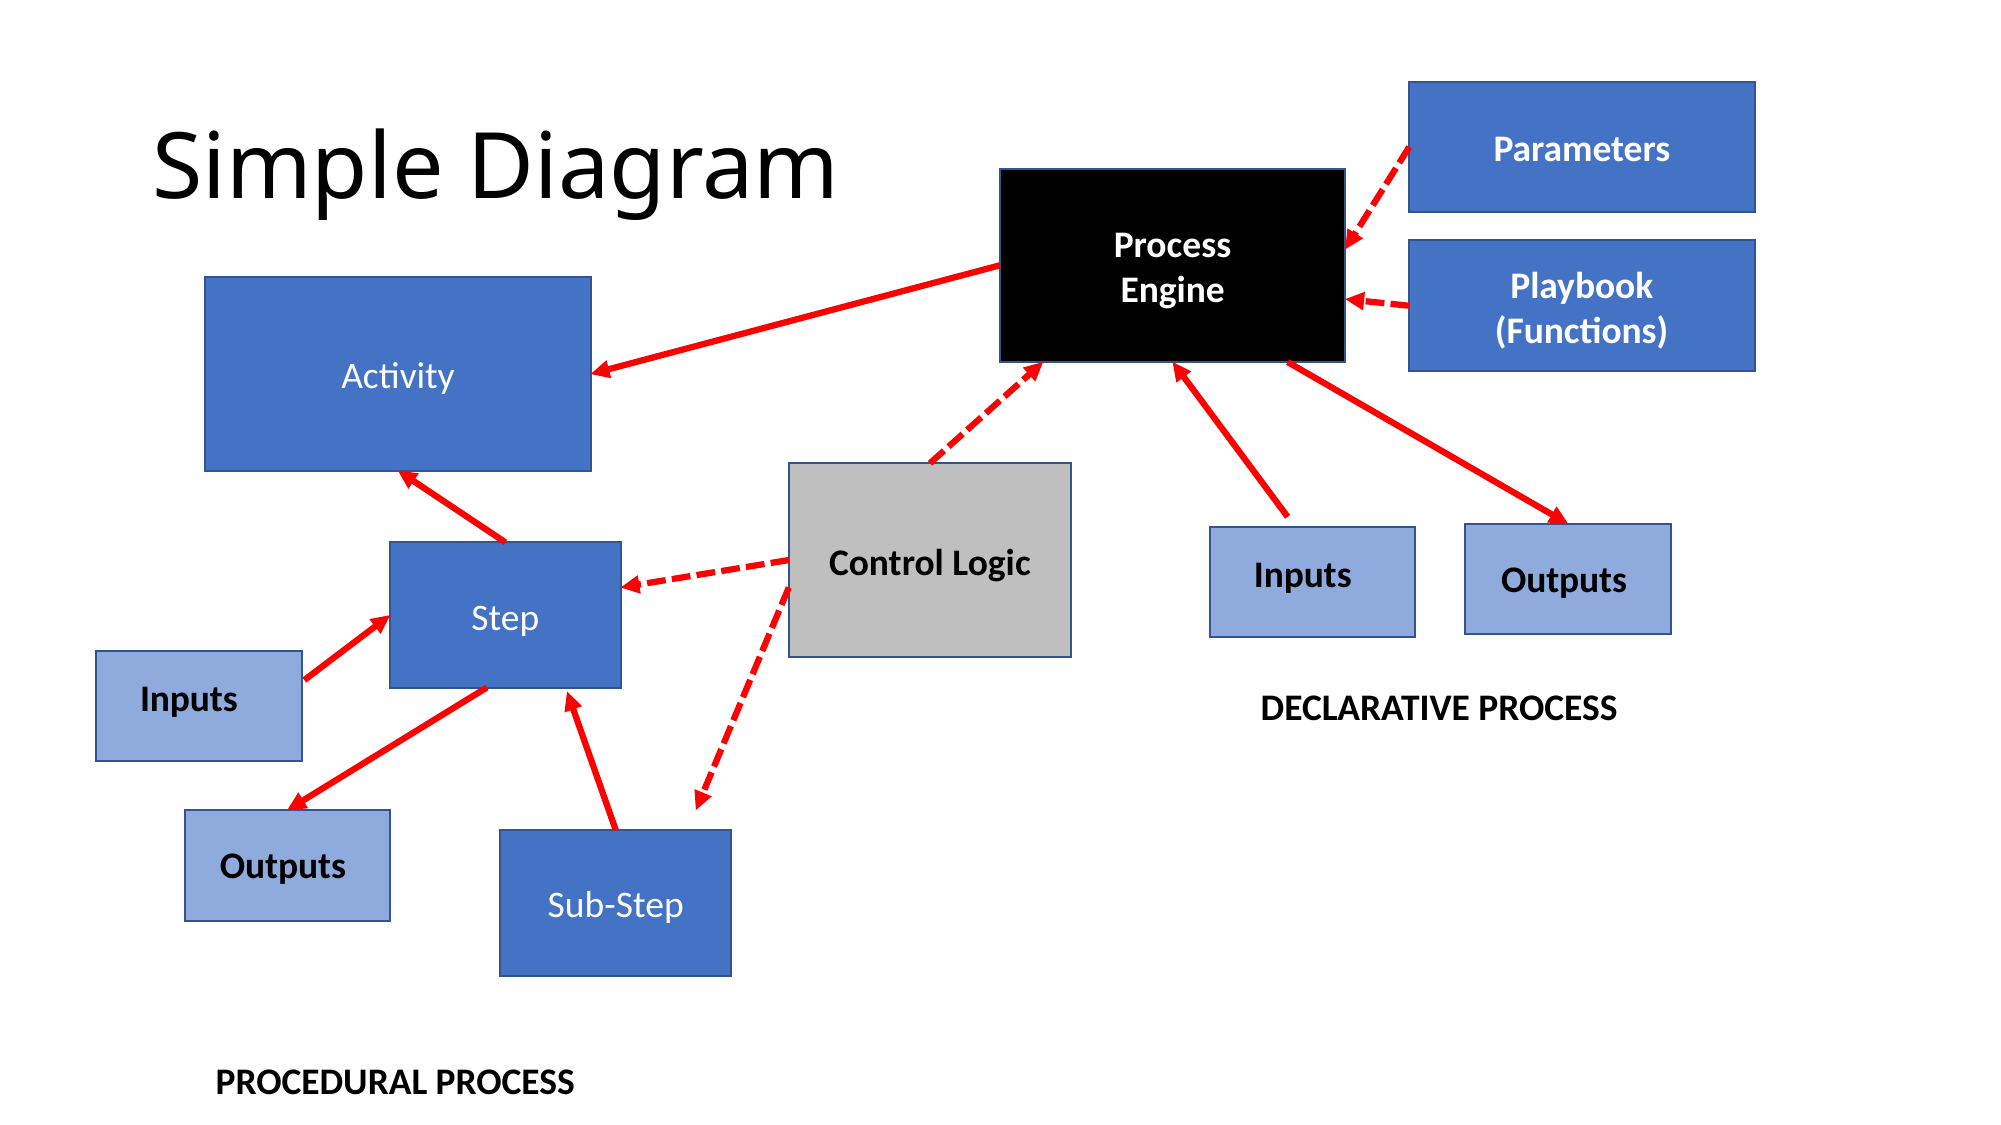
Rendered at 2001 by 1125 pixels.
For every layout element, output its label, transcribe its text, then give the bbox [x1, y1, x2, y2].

text_box Control Logic [788, 462, 1072, 658]
text_box DECLARATIVE PROCESS [1245, 675, 1633, 736]
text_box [590, 265, 1000, 375]
text_box Outputs [205, 834, 404, 894]
text_box [1209, 526, 1416, 638]
text_box Playbook (Functions) [1408, 239, 1756, 372]
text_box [398, 470, 506, 543]
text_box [567, 691, 616, 830]
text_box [929, 362, 1044, 464]
title Simple Diagram [137, 59, 1863, 278]
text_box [620, 559, 790, 588]
text_box PROCEDURAL PROCESS [200, 1049, 591, 1110]
text_box [184, 809, 391, 922]
text_box [95, 650, 303, 762]
text_box Inputs [1239, 542, 1438, 602]
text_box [287, 687, 487, 810]
text_box Sub-Step [499, 829, 732, 977]
text_box Step [389, 541, 622, 689]
text_box Parameters [1408, 81, 1756, 213]
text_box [1345, 299, 1410, 306]
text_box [1172, 361, 1288, 517]
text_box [1345, 146, 1410, 250]
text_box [695, 587, 789, 811]
text_box Process Engine [999, 168, 1346, 363]
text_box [304, 615, 390, 680]
text_box Outputs [1486, 547, 1685, 608]
text_box [1464, 523, 1672, 635]
text_box Inputs [125, 666, 324, 727]
text_box Activity [204, 276, 592, 472]
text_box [1287, 362, 1569, 524]
